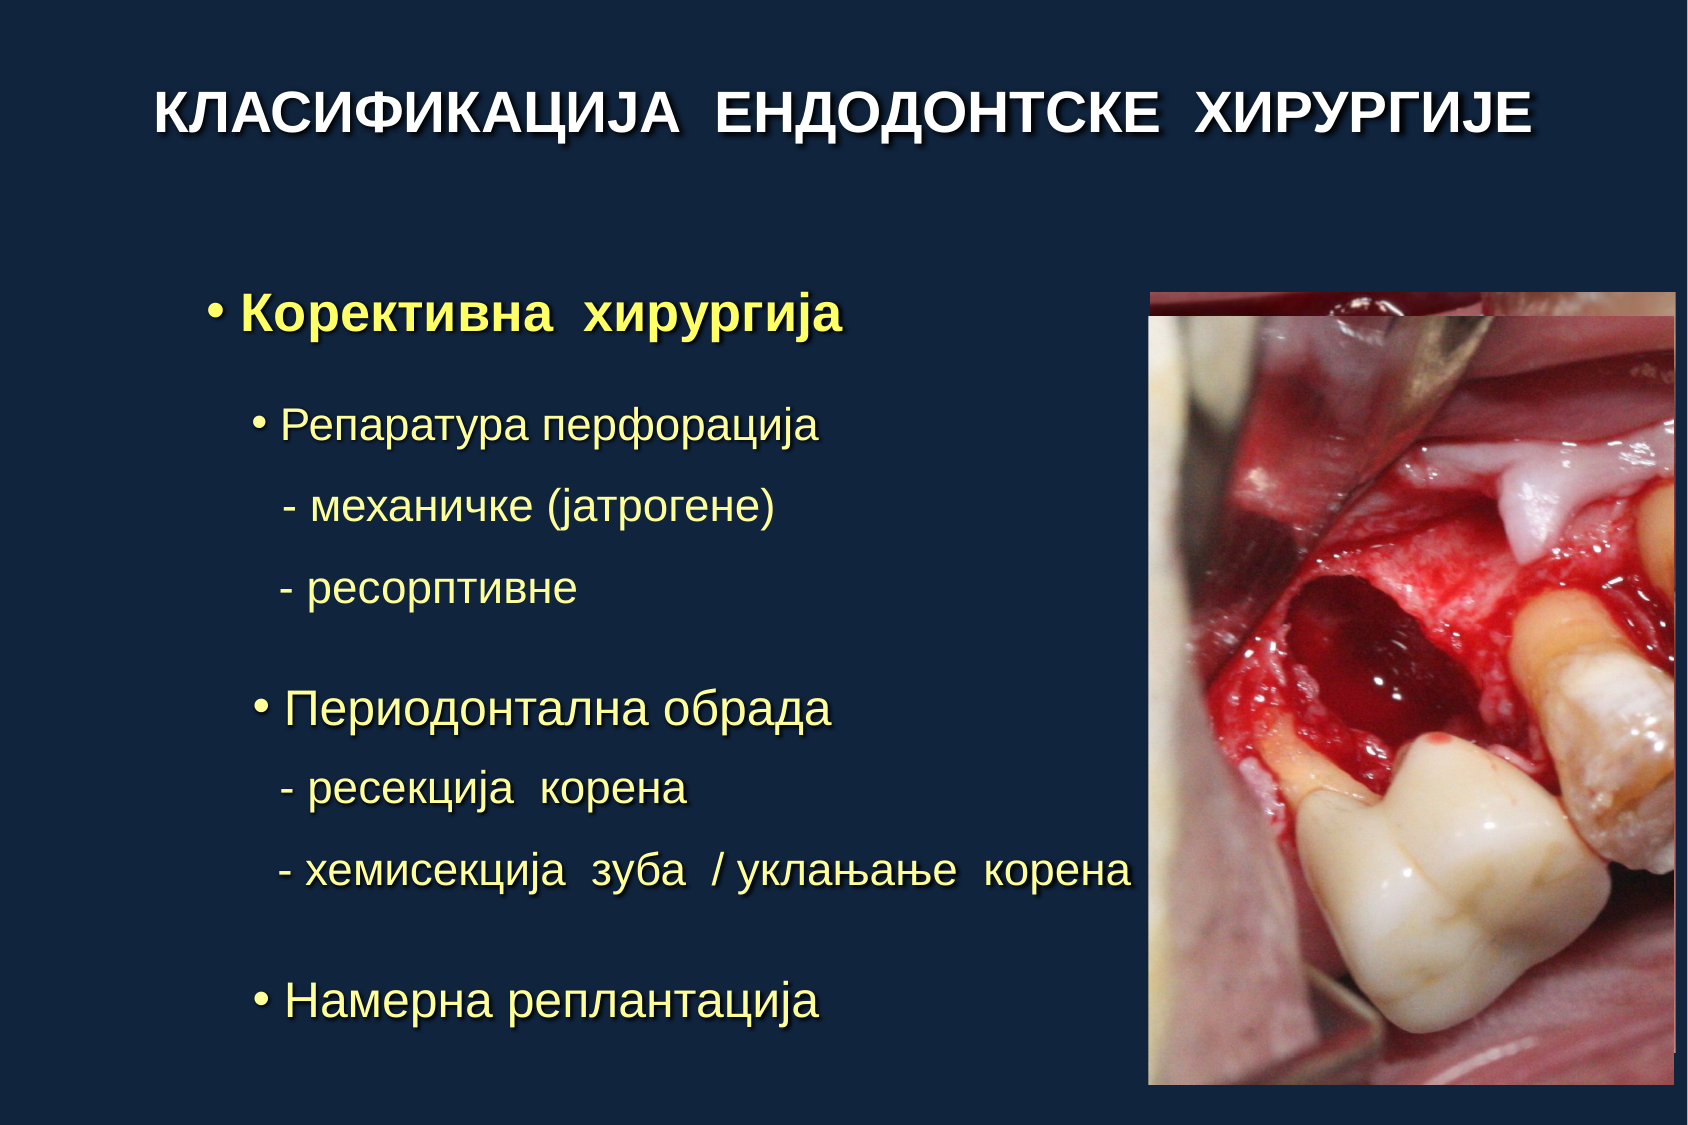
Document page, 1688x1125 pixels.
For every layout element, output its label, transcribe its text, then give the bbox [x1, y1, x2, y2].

text_box Намерна реплантација [237, 960, 835, 1036]
text_box - ресорптивне [264, 550, 594, 621]
text_box Репаратура перфорација [236, 386, 835, 457]
text_box КЛАСИФИКАЦИЈА ЕНДОДОНТСКЕ ХИРУРГИЈЕ [0, 66, 1688, 152]
text_box Периодонтална обрада [237, 667, 848, 743]
text_box - хемисекција зуба / уклањање корена [262, 832, 1142, 902]
text_box - механичке (јатрогене) [267, 468, 792, 539]
text_box - ресекција корена [264, 750, 703, 820]
picture [1148, 292, 1676, 1085]
text_box Корективна хирургија [192, 269, 859, 350]
